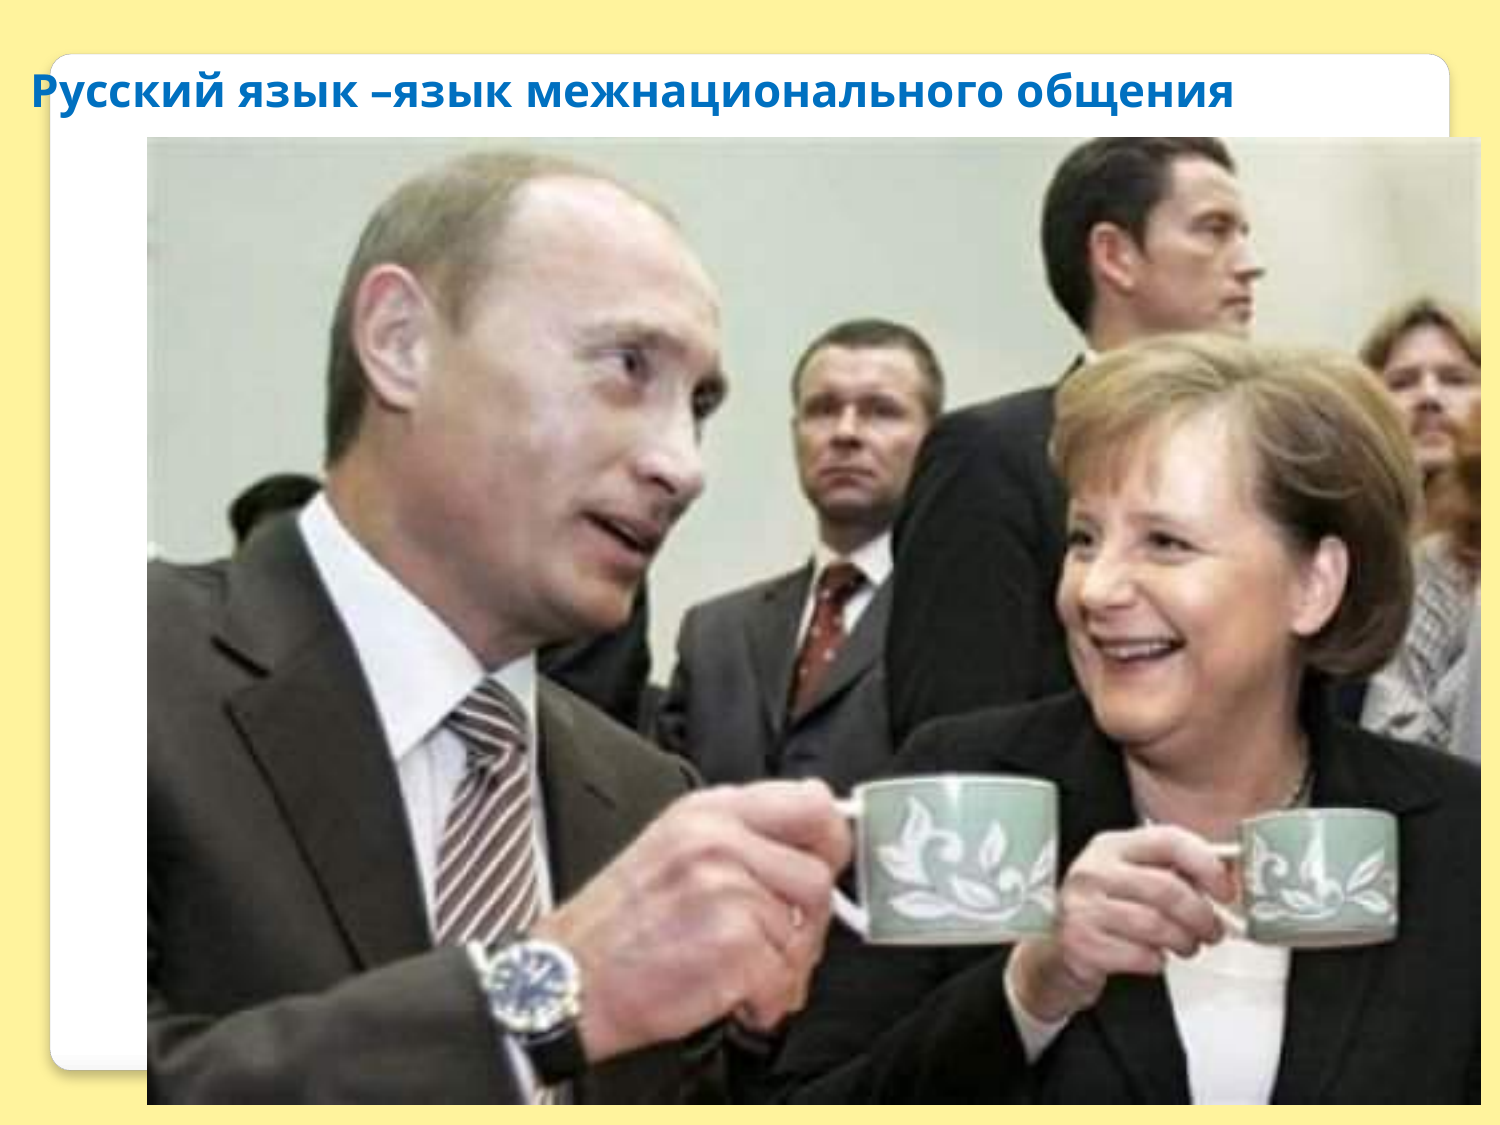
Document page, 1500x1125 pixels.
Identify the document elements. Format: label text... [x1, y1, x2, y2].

picture [147, 136, 1481, 1105]
text_box Русский язык –язык межнационального общения [0, 54, 1343, 163]
